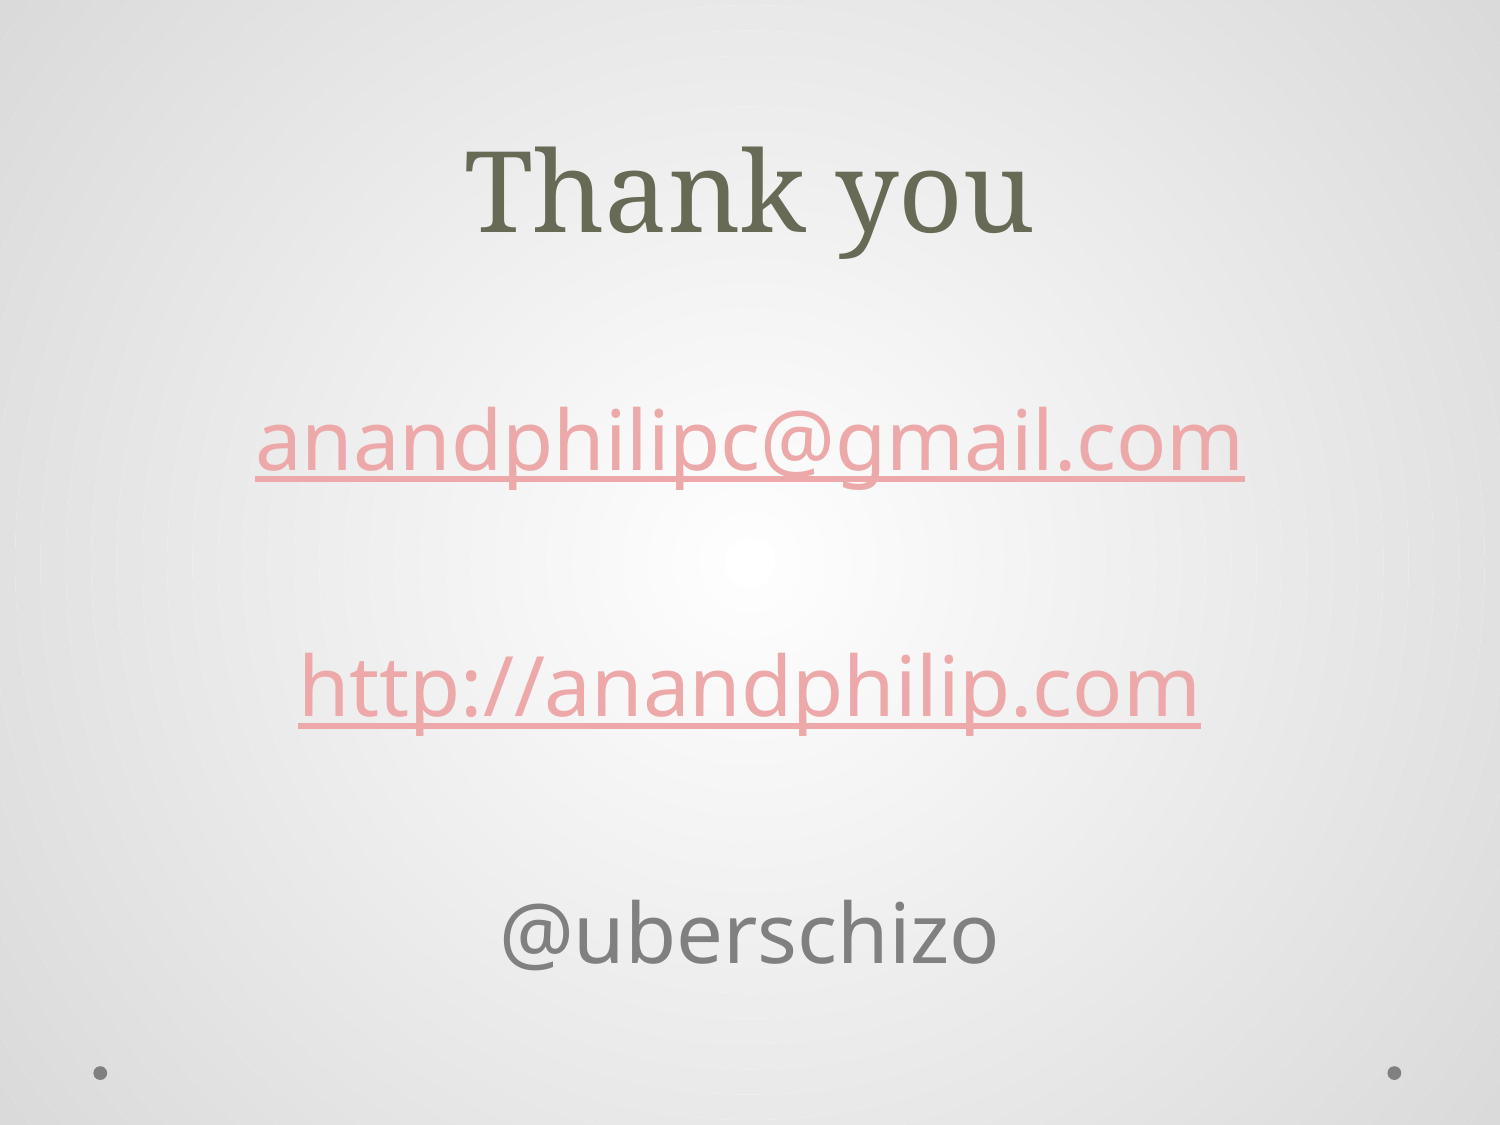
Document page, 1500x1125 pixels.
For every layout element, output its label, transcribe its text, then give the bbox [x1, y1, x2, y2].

list anandphilipc@gmail.com http://anandphilip.com @uberschizo [75, 262, 1425, 1005]
title Thank you [75, 0, 1425, 262]
